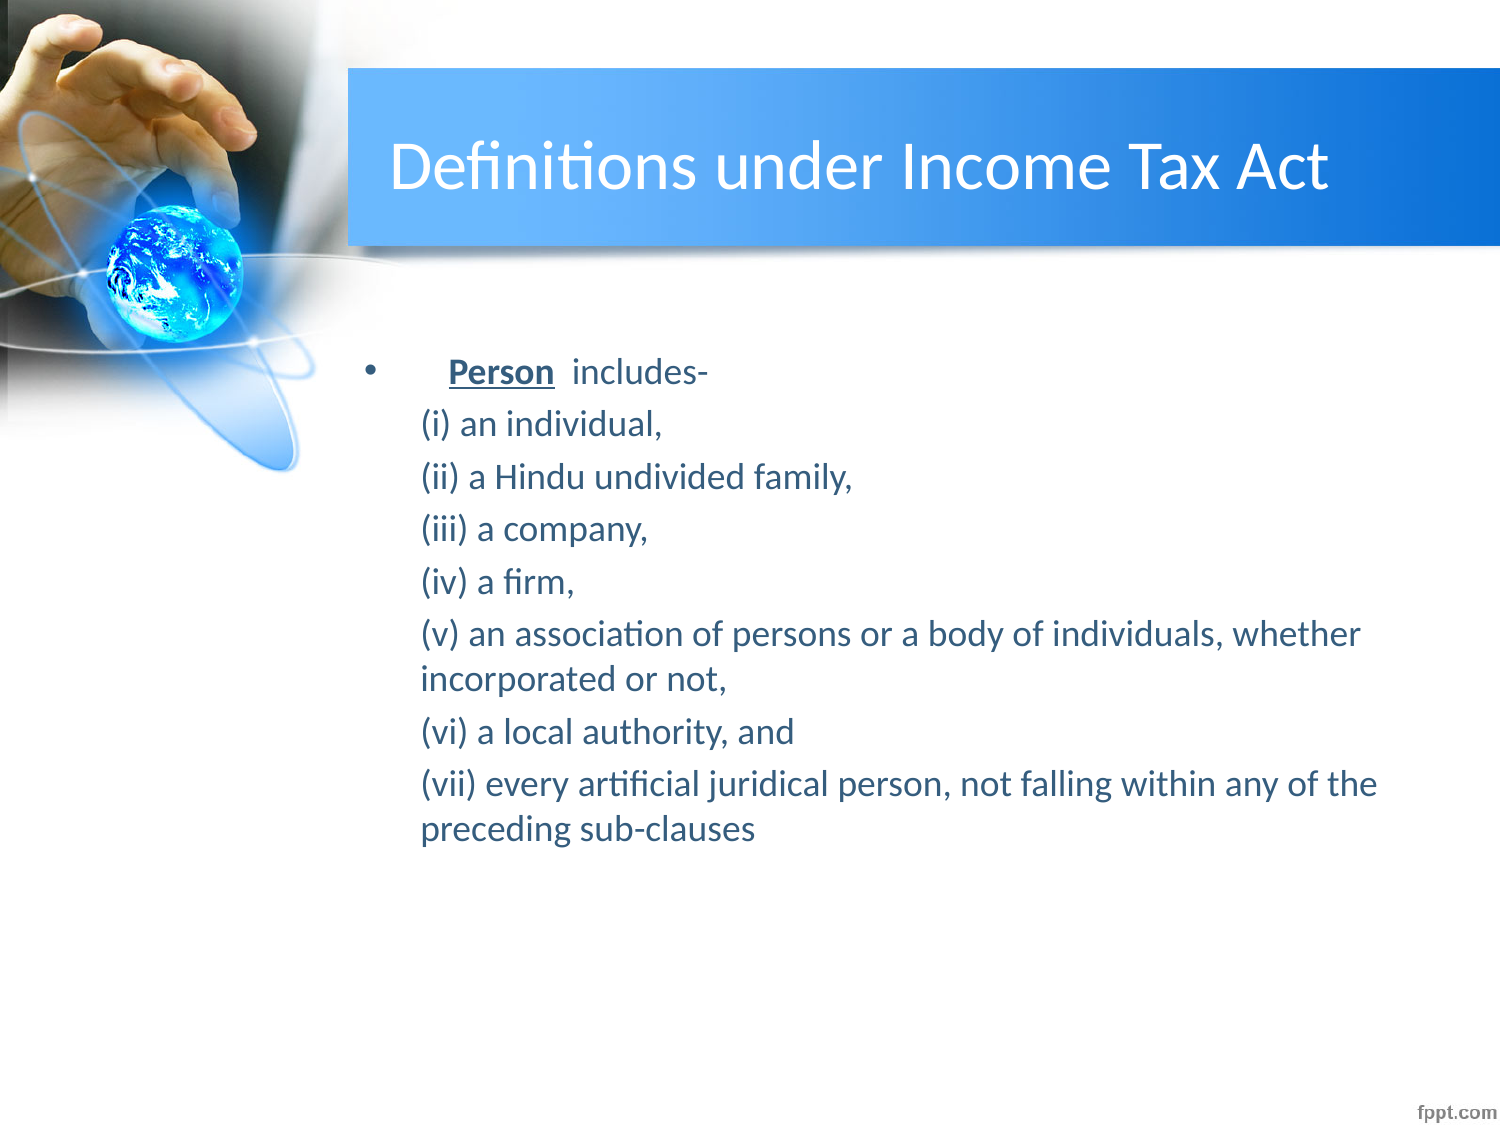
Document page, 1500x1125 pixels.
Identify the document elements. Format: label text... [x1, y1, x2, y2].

list Person includes- (i) an individual, (ii) a Hindu undivided family, (iii) a company, (iv) a firm, (v) an association of persons or a body of individuals, whether incorporated or not, (vi) a local authority, and (vii) every artificial juridical person, not falling within any of the preceding sub-clauses [349, 286, 1402, 1039]
title Definitions under Income Tax Act [374, 111, 1452, 212]
picture [0, 0, 1500, 1125]
